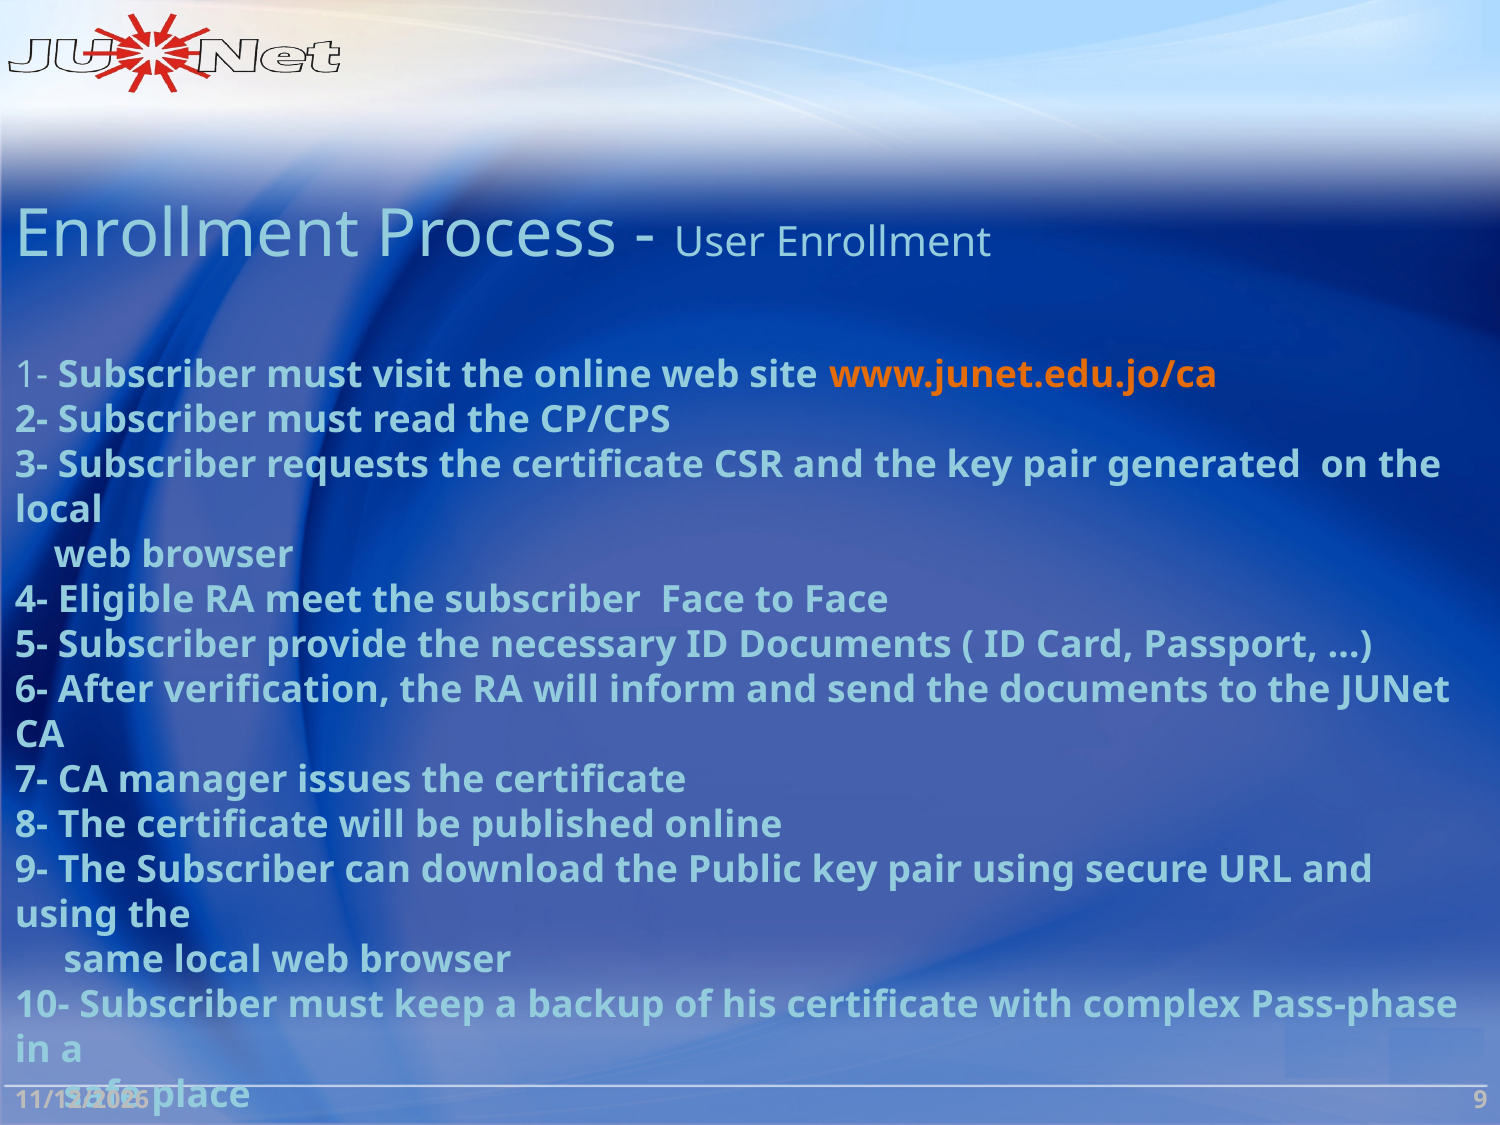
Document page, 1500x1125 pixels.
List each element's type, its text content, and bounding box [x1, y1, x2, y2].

picture [0, 0, 1500, 137]
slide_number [0, 1052, 425, 1125]
text_box Enrollment Process - User Enrollment 1- Subscriber must visit the online web site www.junet.edu.jo/ca 2- Subscriber must read the CP/CPS 3- Subscriber requests the certificate CSR and the key pair generated on the local web browser 4- Eligible RA meet the subscriber Face to Face 5- Subscriber provide the necessary ID Documents ( ID Card, Passport, …) 6- After verification, the RA will inform and send the documents to the JUNet CA 7- CA manager issues the certificate 8- The certificate will be published online 9- The Subscriber can download the Public key pair using secure URL and using the same local web browser 10- Subscriber must keep a backup of his certificate with complex Pass-phase in a safe place [0, 137, 1500, 1125]
slide_number 9 [1299, 1052, 1488, 1125]
